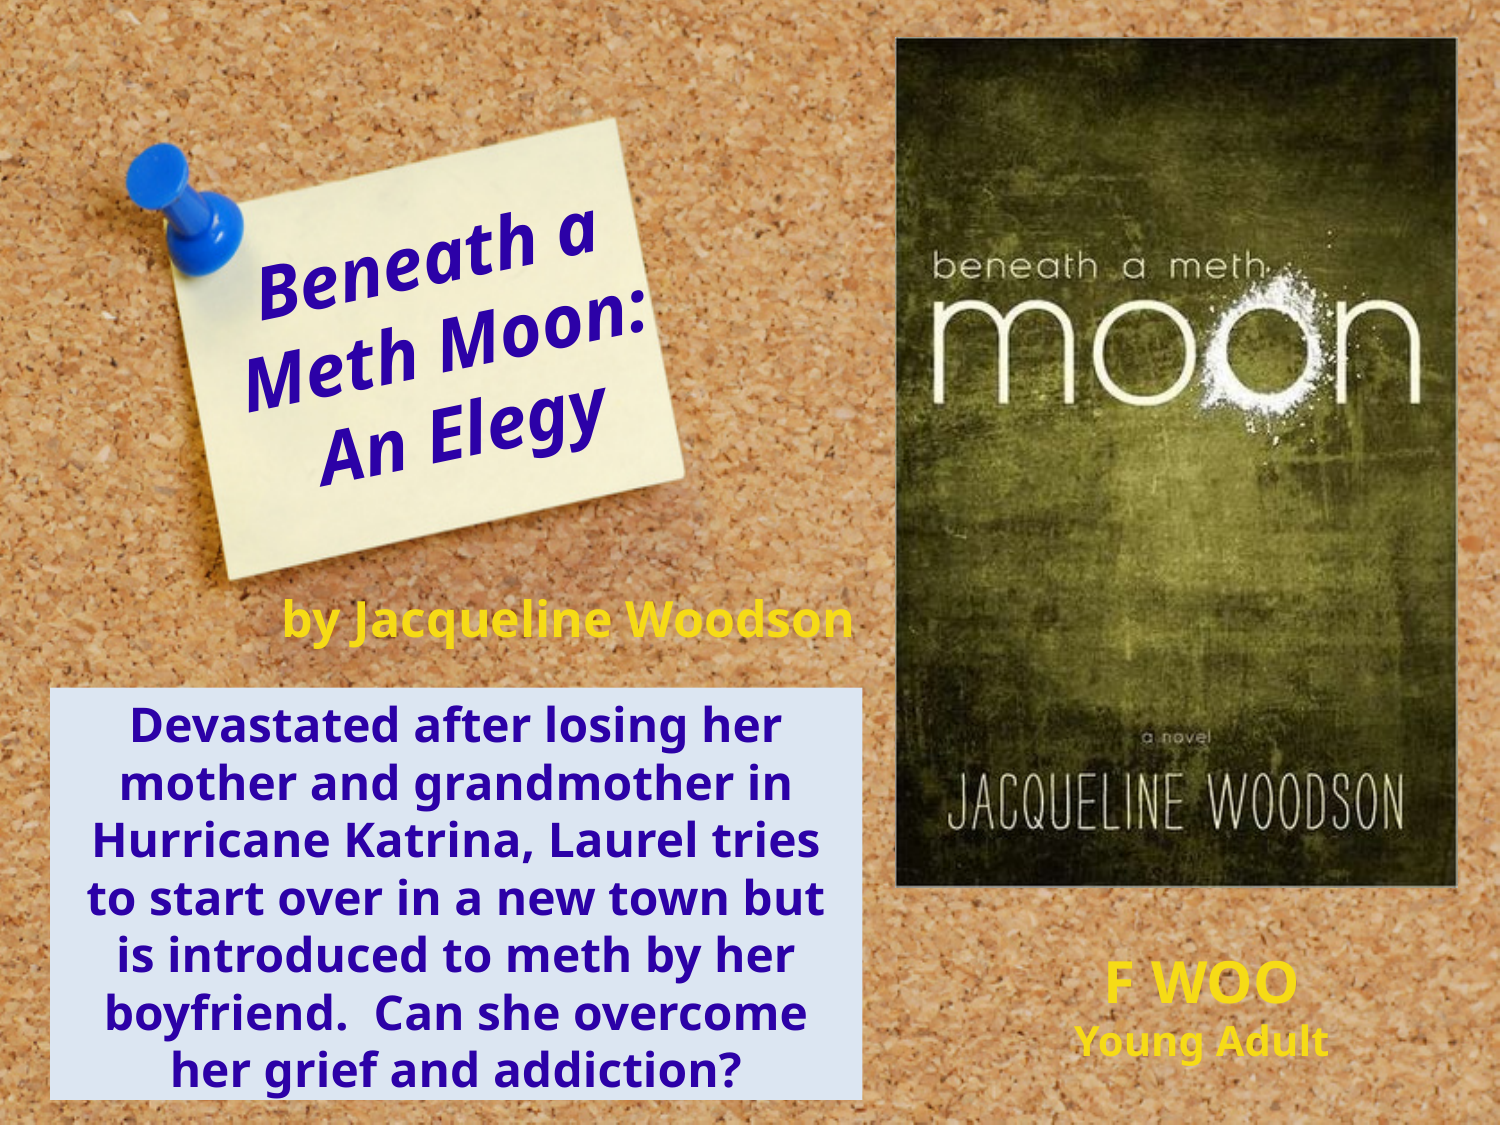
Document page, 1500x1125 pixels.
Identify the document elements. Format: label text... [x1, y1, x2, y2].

picture [0, 0, 1500, 1125]
text_box by Jacqueline Woodson [249, 580, 888, 655]
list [895, 37, 1458, 888]
list Devastated after losing her mother and grandmother in Hurricane Katrina, Laurel tries to start over in a new town but is introduced to meth by her boyfriend. Can she overcome her grief and addiction? [50, 687, 863, 1100]
text_box F WOO Young Adult [1032, 937, 1371, 1073]
title Beneath a Meth Moon: An Elegy [187, 149, 701, 536]
